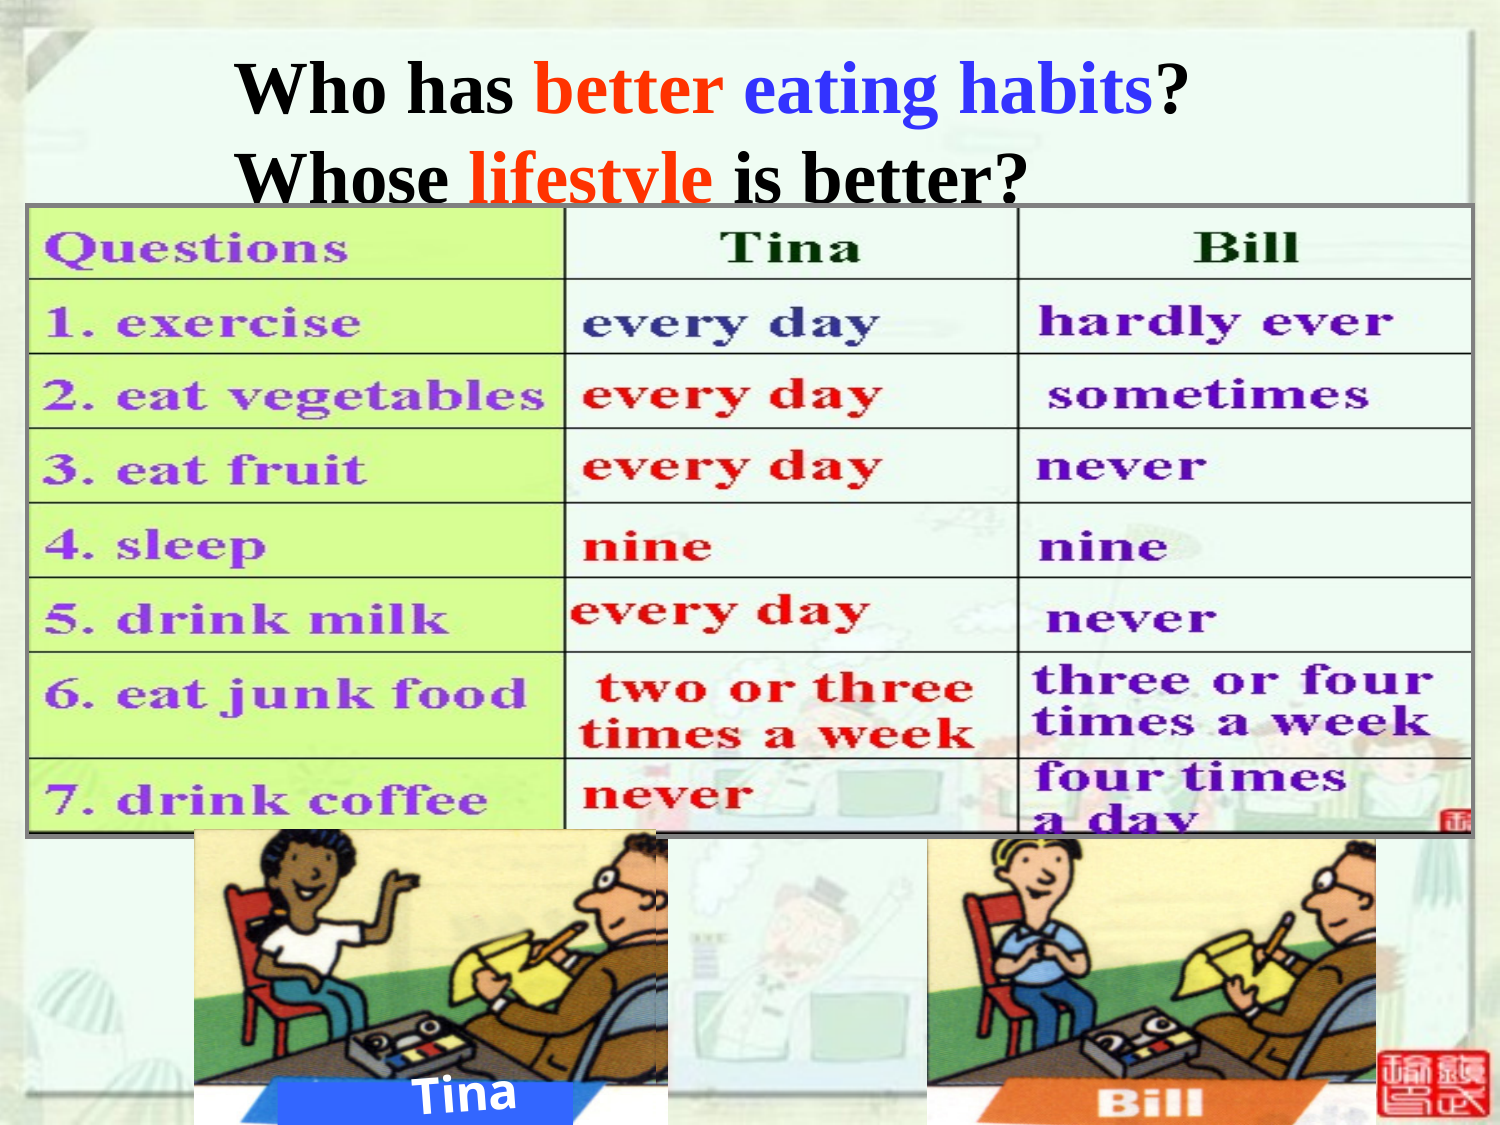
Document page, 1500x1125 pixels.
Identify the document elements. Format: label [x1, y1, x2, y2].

text_box [194, 829, 656, 1125]
picture [0, 0, 1500, 1125]
